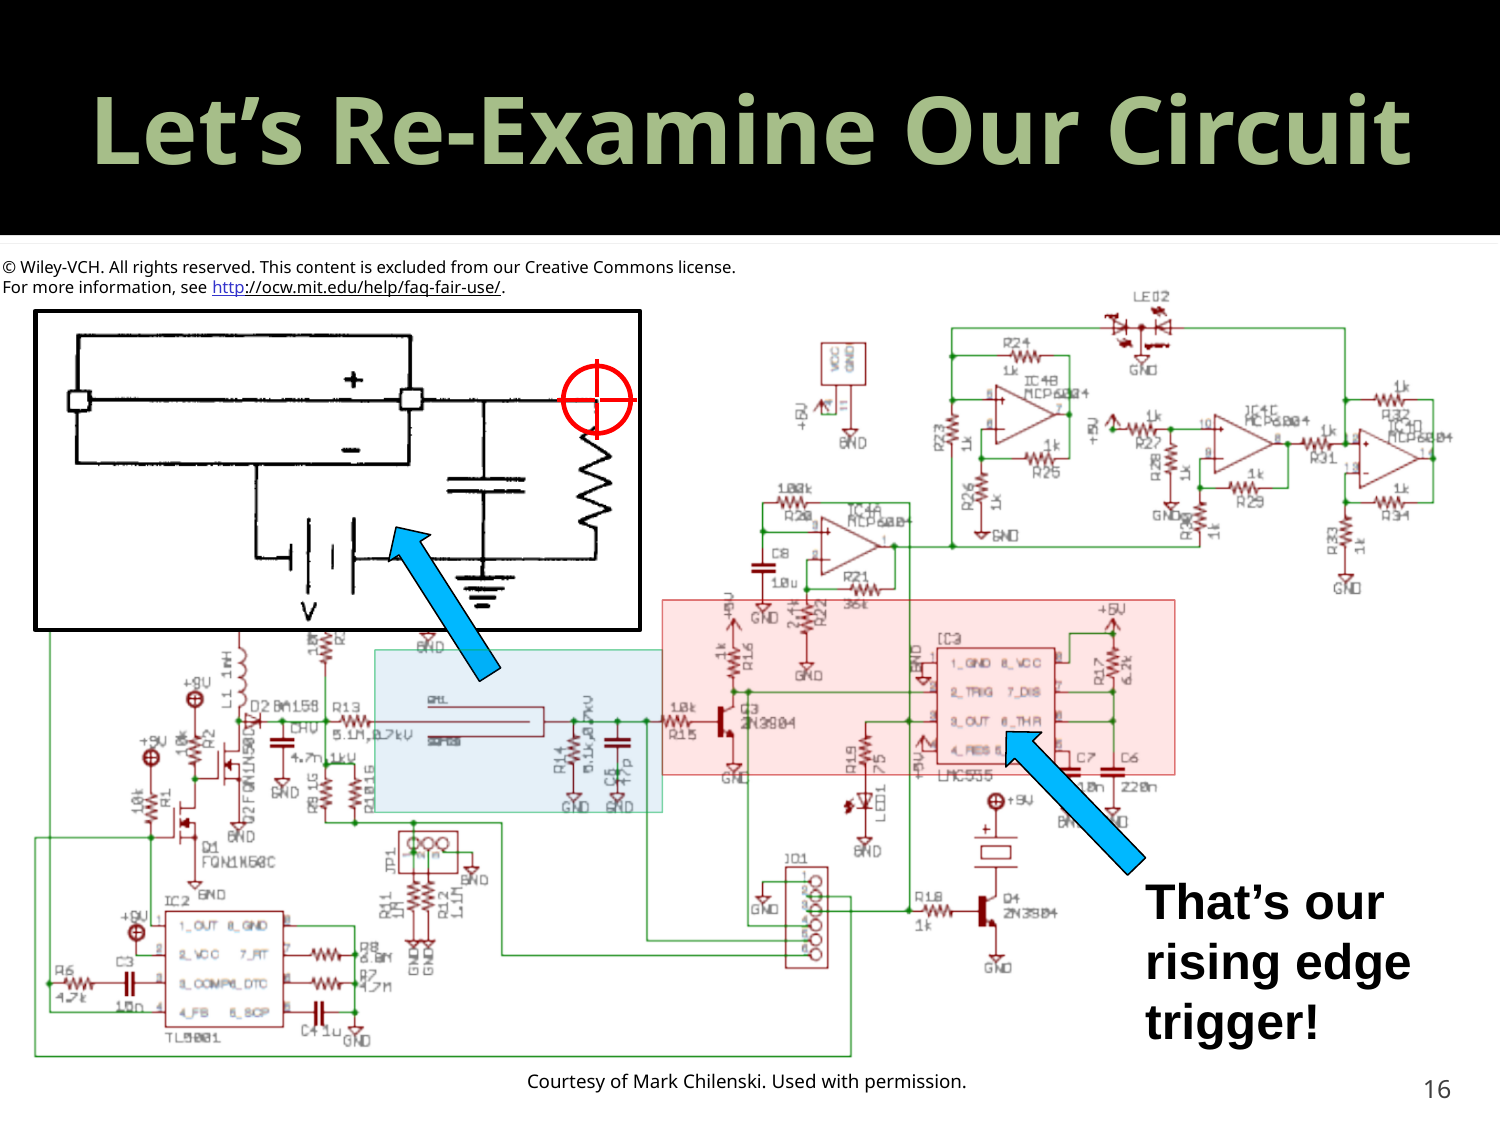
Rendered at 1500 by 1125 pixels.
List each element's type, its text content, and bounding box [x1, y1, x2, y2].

title Let’s Re-Examine Our Circuit [1152, 7, 1425, 248]
text_box 16 [1345, 1062, 1467, 1108]
text_box [1152, 600, 1175, 775]
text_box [556, 359, 638, 441]
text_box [0, 249, 775, 689]
text_box That’s our rising edge trigger! [1152, 862, 1472, 1058]
picture [2, 0, 1468, 1125]
title Let’s Re-Examine Our Circuit [75, 7, 318, 248]
